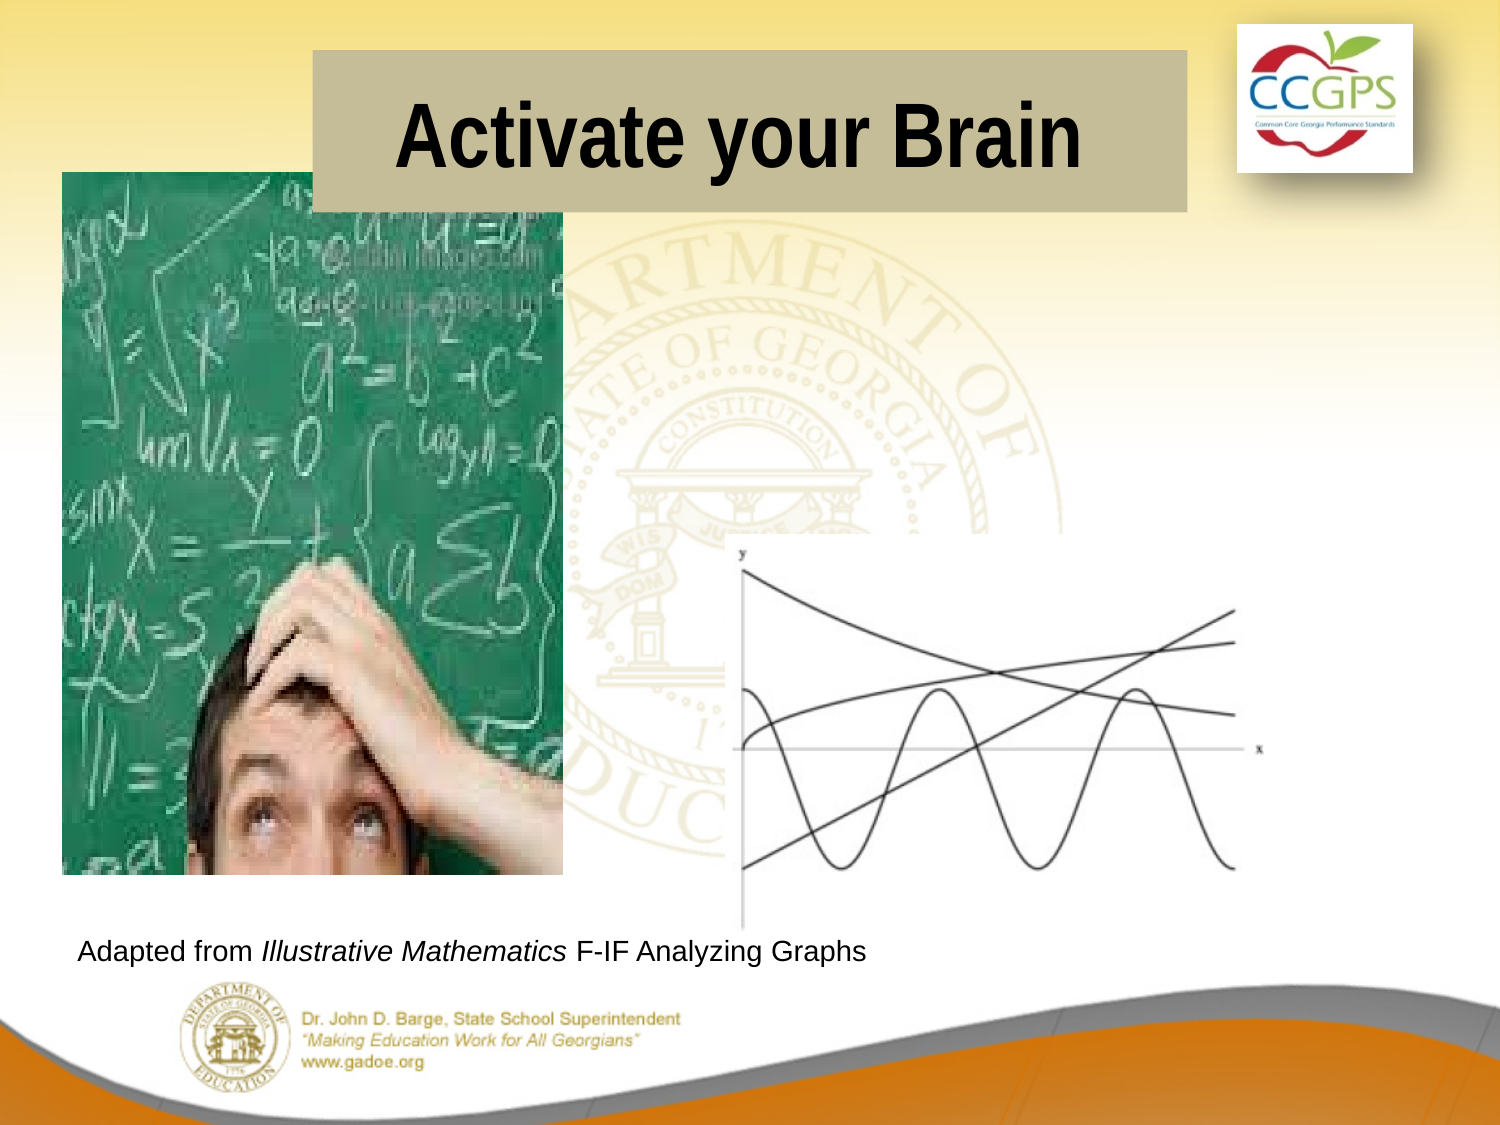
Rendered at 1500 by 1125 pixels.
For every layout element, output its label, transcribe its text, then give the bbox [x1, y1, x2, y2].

text_box Adapted from Illustrative Mathematics F-IF Analyzing Graphs [62, 924, 883, 975]
picture [0, 0, 1500, 1125]
title Activate your Brain [312, 49, 1188, 213]
